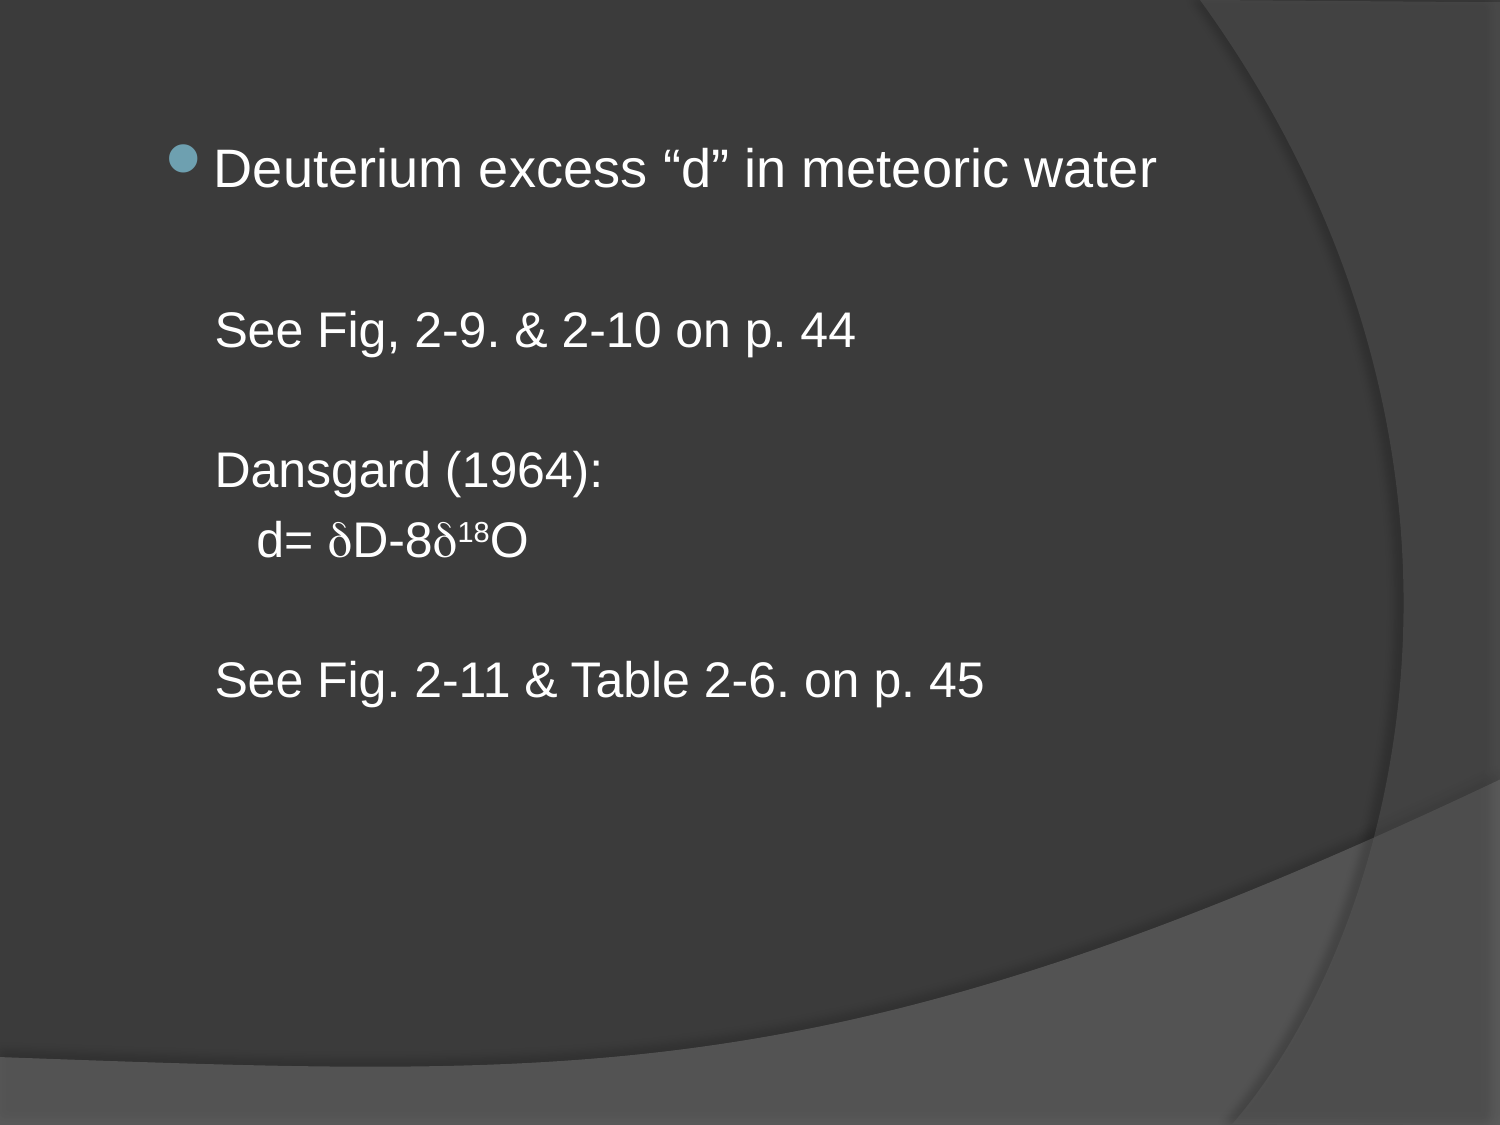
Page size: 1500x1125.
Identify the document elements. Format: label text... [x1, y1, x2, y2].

list Deuterium excess “d” in meteoric water See Fig, 2-9. & 2-10 on p. 44 Dansgard (1964): d= dD-8d18O See Fig. 2-11 & Table 2-6. on p. 45 [76, 125, 1302, 868]
